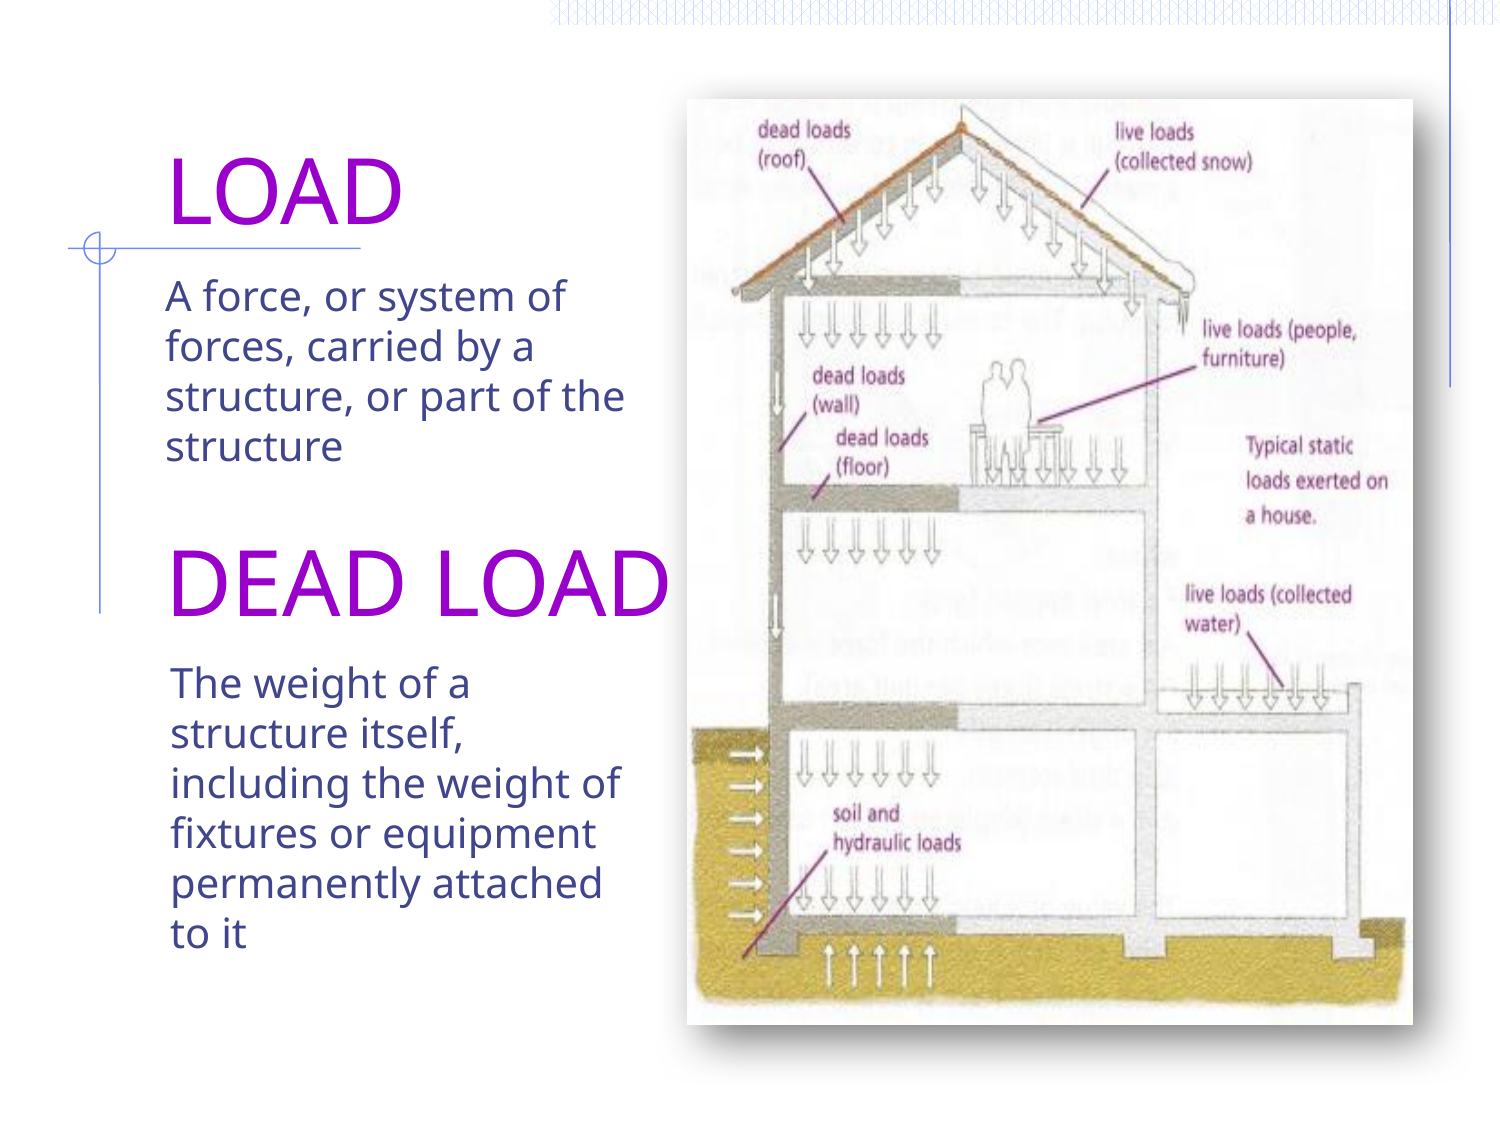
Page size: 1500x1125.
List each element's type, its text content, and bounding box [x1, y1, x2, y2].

list LOAD [150, 99, 686, 250]
list DEAD LOAD [150, 387, 669, 643]
list The weight of a structure itself, including the weight of fixtures or equipment permanently attached to it [155, 649, 638, 963]
list A force, or system of forces, carried by a structure, or part of the structure [150, 262, 650, 563]
picture [687, 99, 1413, 1026]
